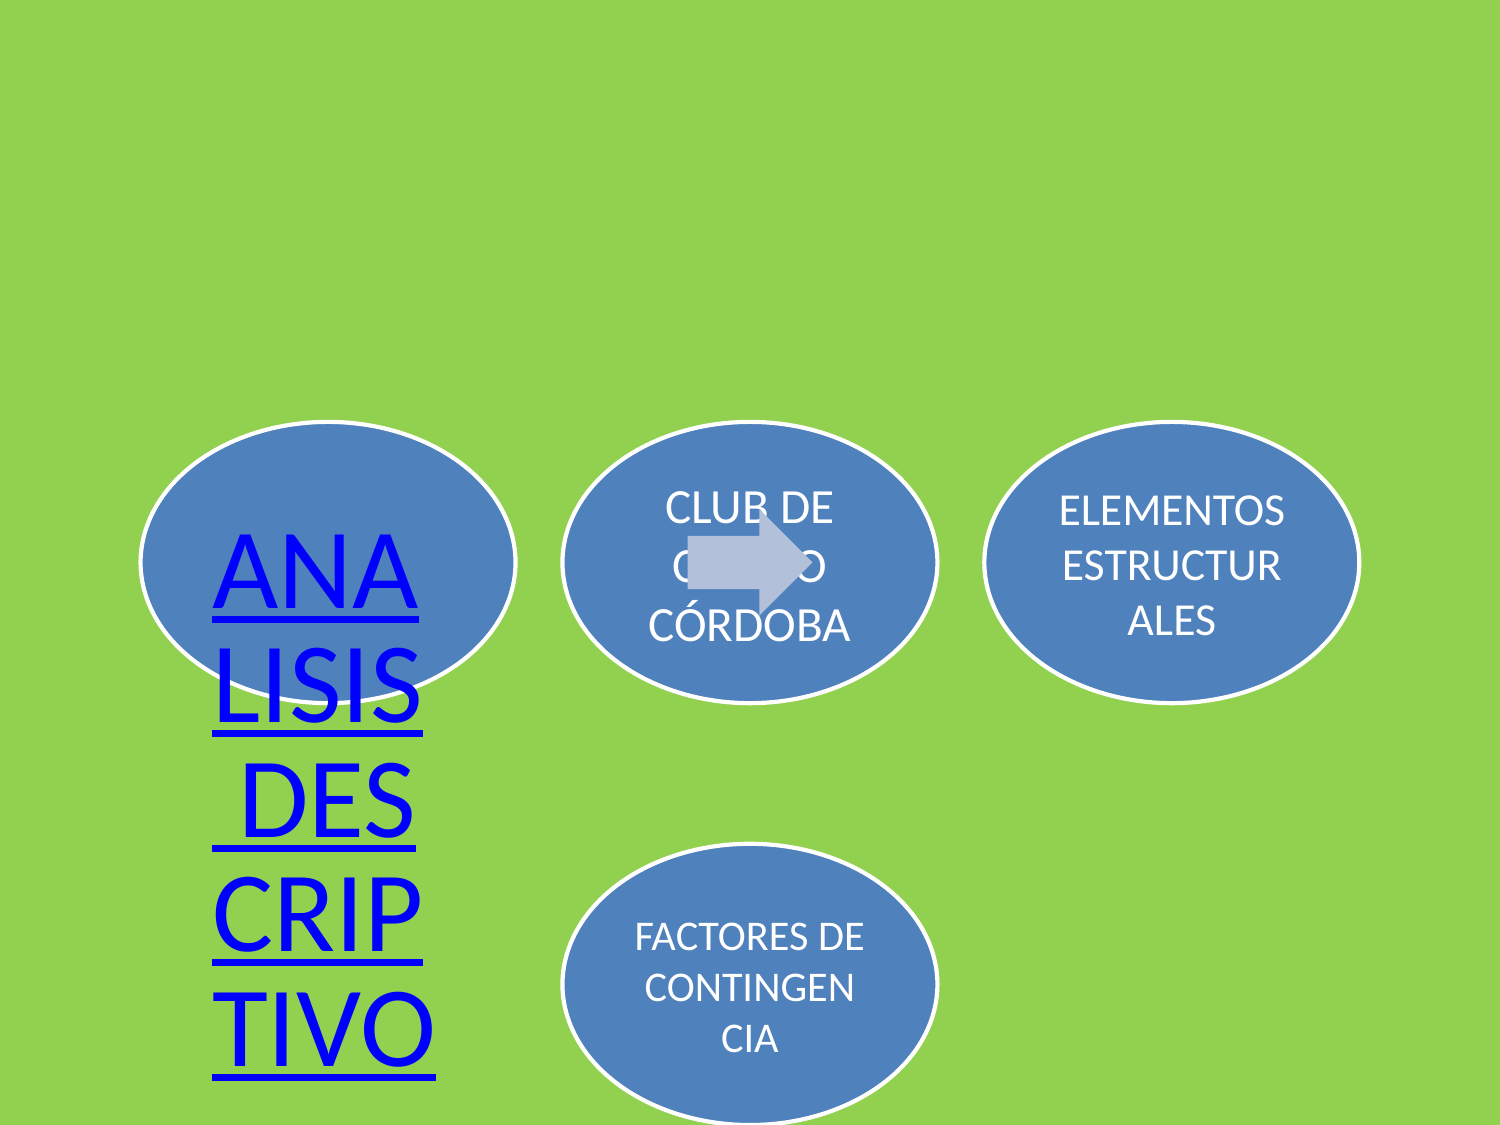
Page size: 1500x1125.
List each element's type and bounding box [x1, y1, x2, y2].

text_box [0, 0, 1500, 1125]
